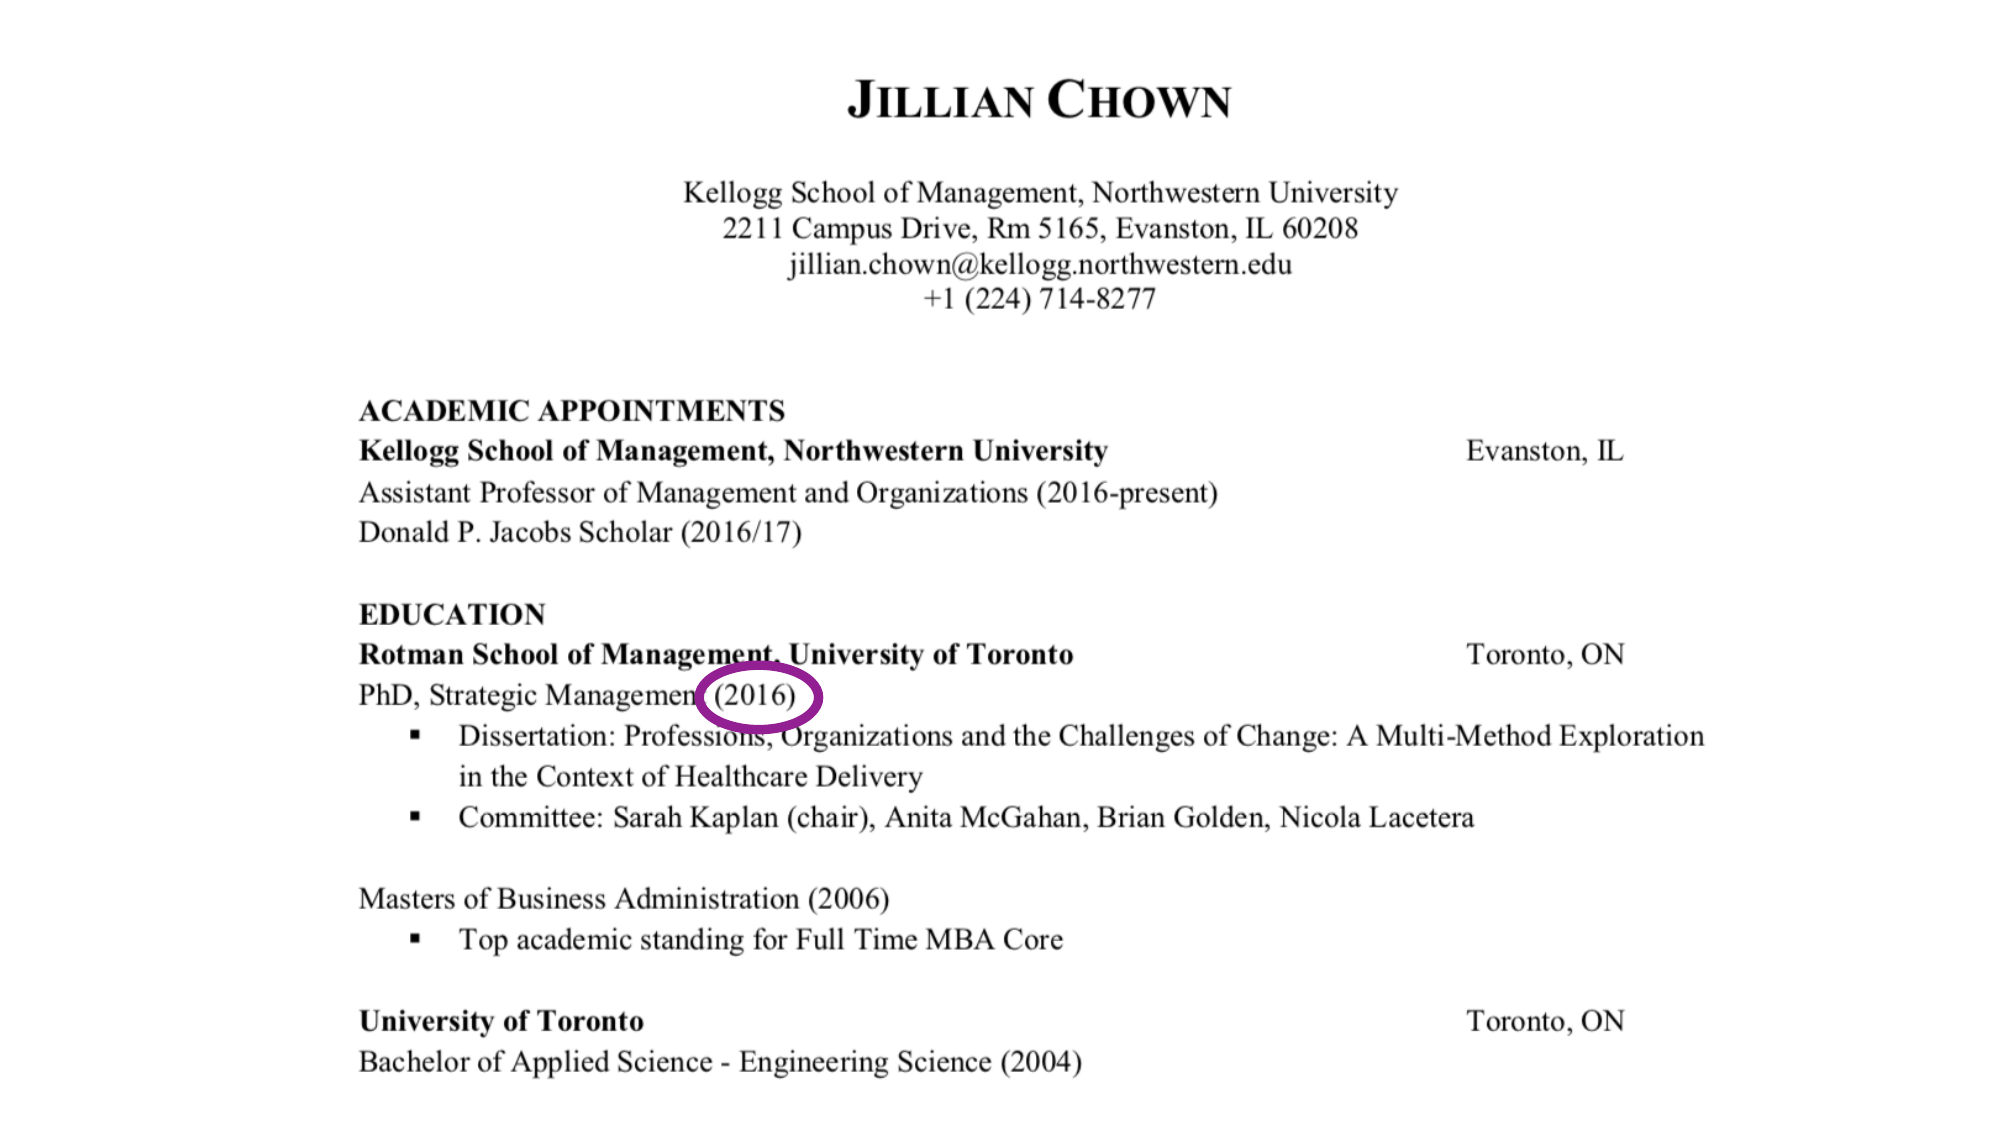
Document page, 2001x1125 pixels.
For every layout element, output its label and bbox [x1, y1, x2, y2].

picture [272, 0, 1803, 1125]
